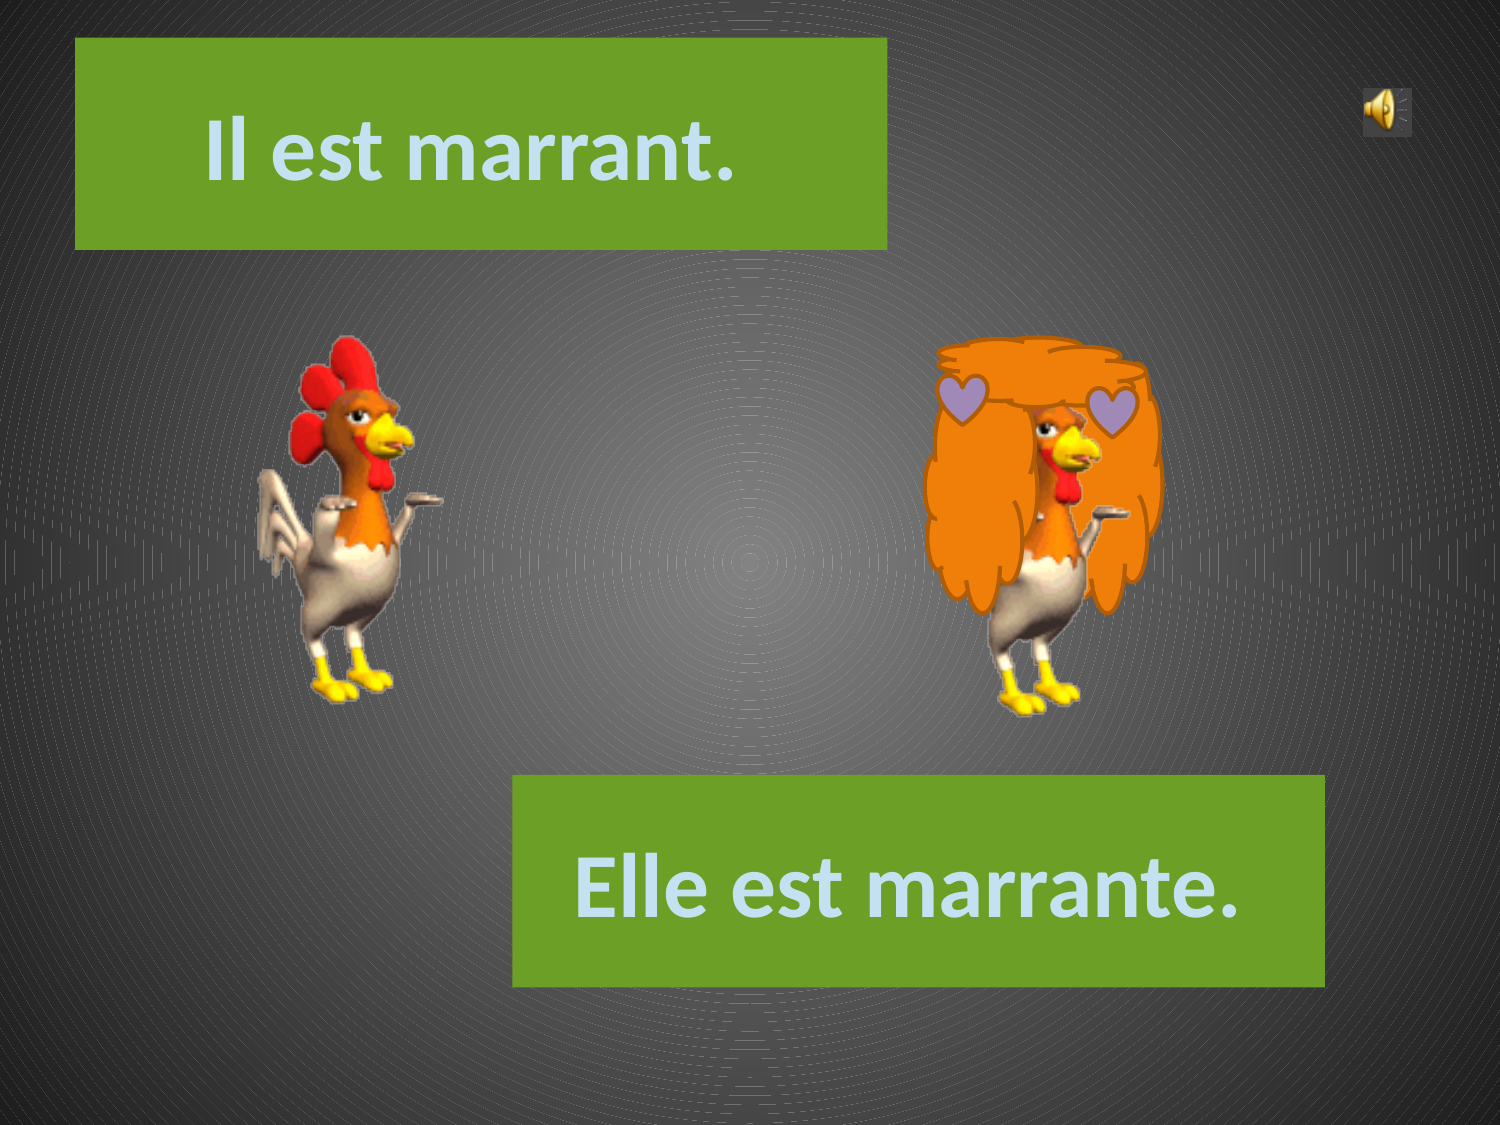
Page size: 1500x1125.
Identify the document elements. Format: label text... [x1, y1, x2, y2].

title Il est marrant. [75, 37, 888, 250]
picture [162, 324, 538, 726]
picture [849, 337, 1226, 738]
picture [1362, 87, 1413, 138]
text_box Elle est marrante. [512, 774, 1325, 988]
